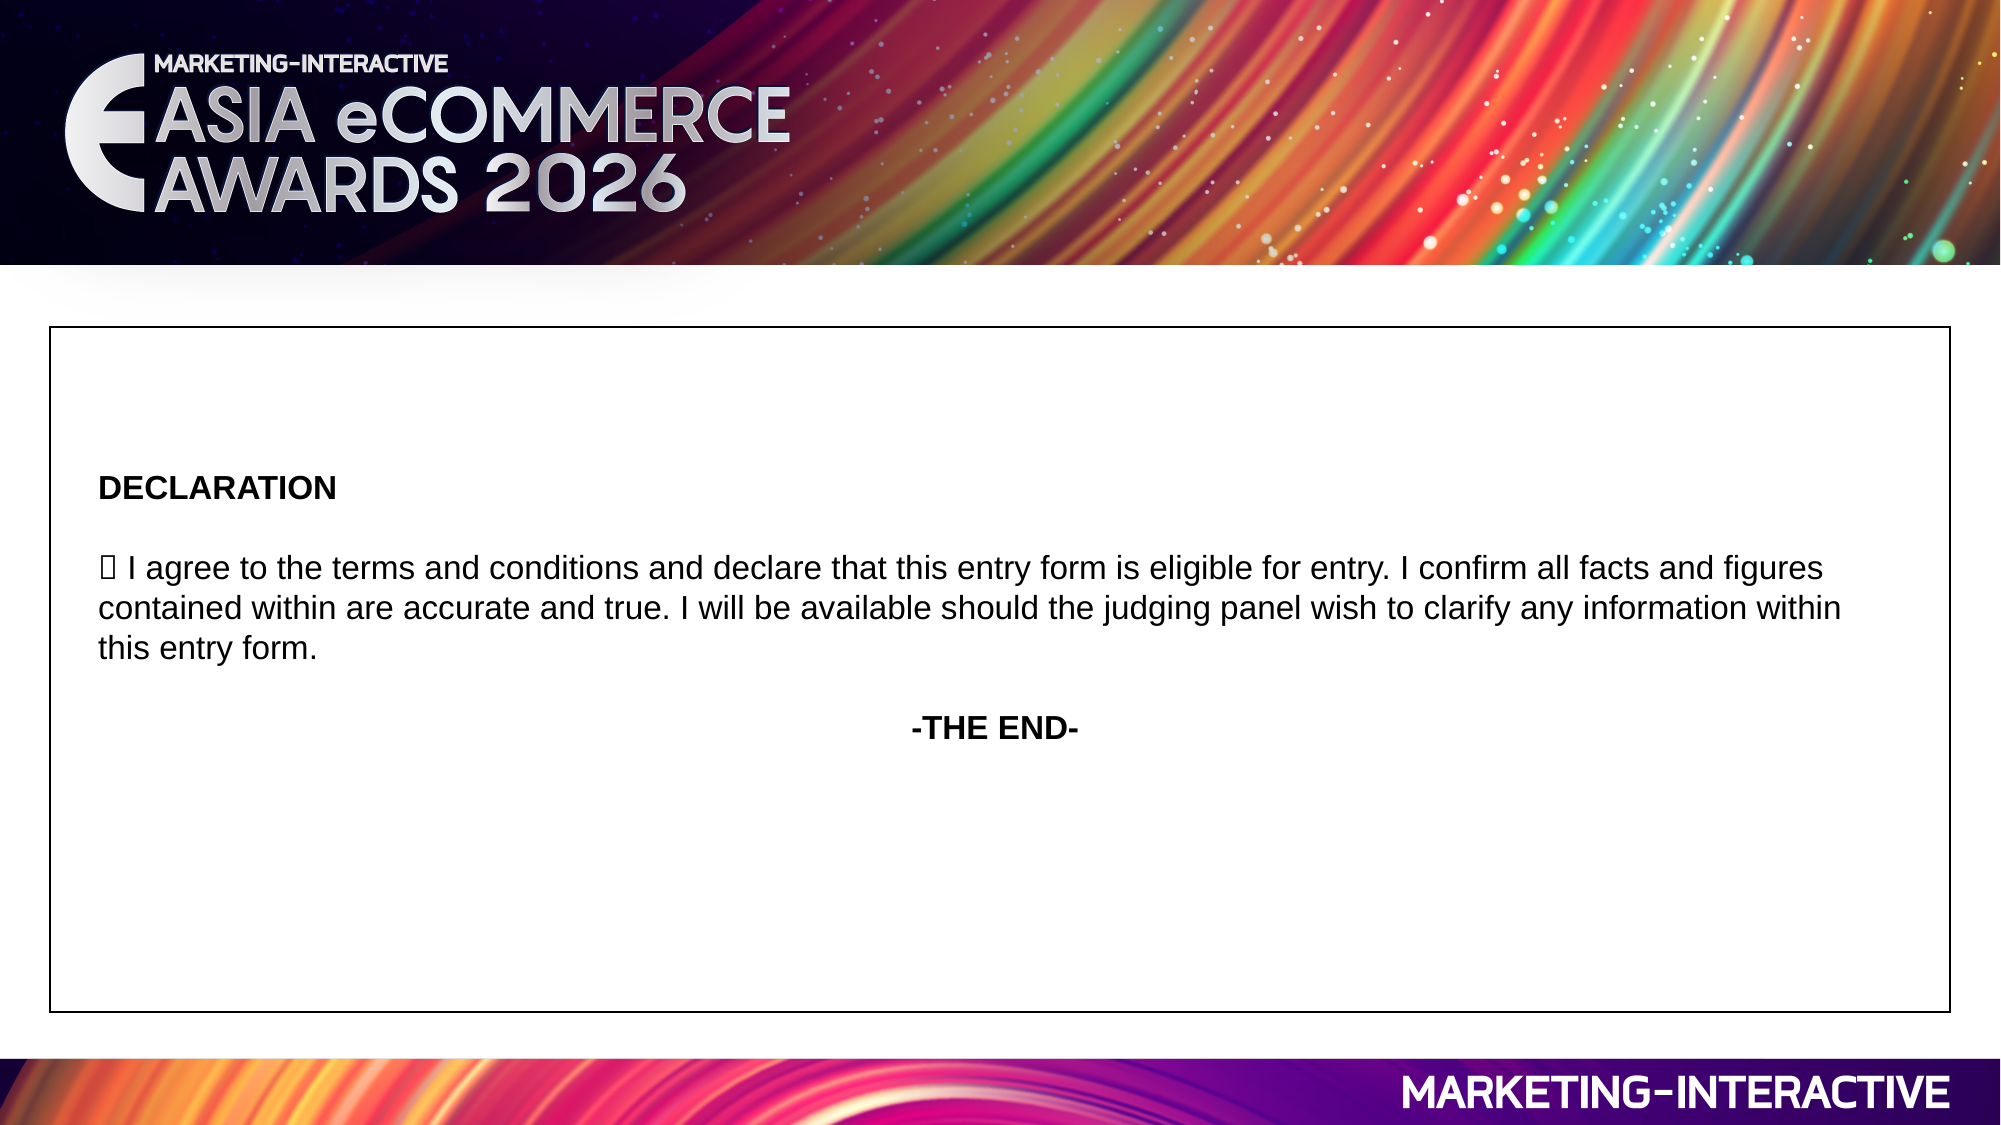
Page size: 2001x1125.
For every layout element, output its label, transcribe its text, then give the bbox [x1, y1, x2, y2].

text_box DECLARATION  I agree to the terms and conditions and declare that this entry form is eligible for entry. I confirm all facts and figures contained within are accurate and true. I will be available should the judging panel wish to clarify any information within this entry form. -THE END- [83, 459, 1917, 814]
text_box [49, 326, 1951, 1013]
picture [0, 0, 2001, 1125]
